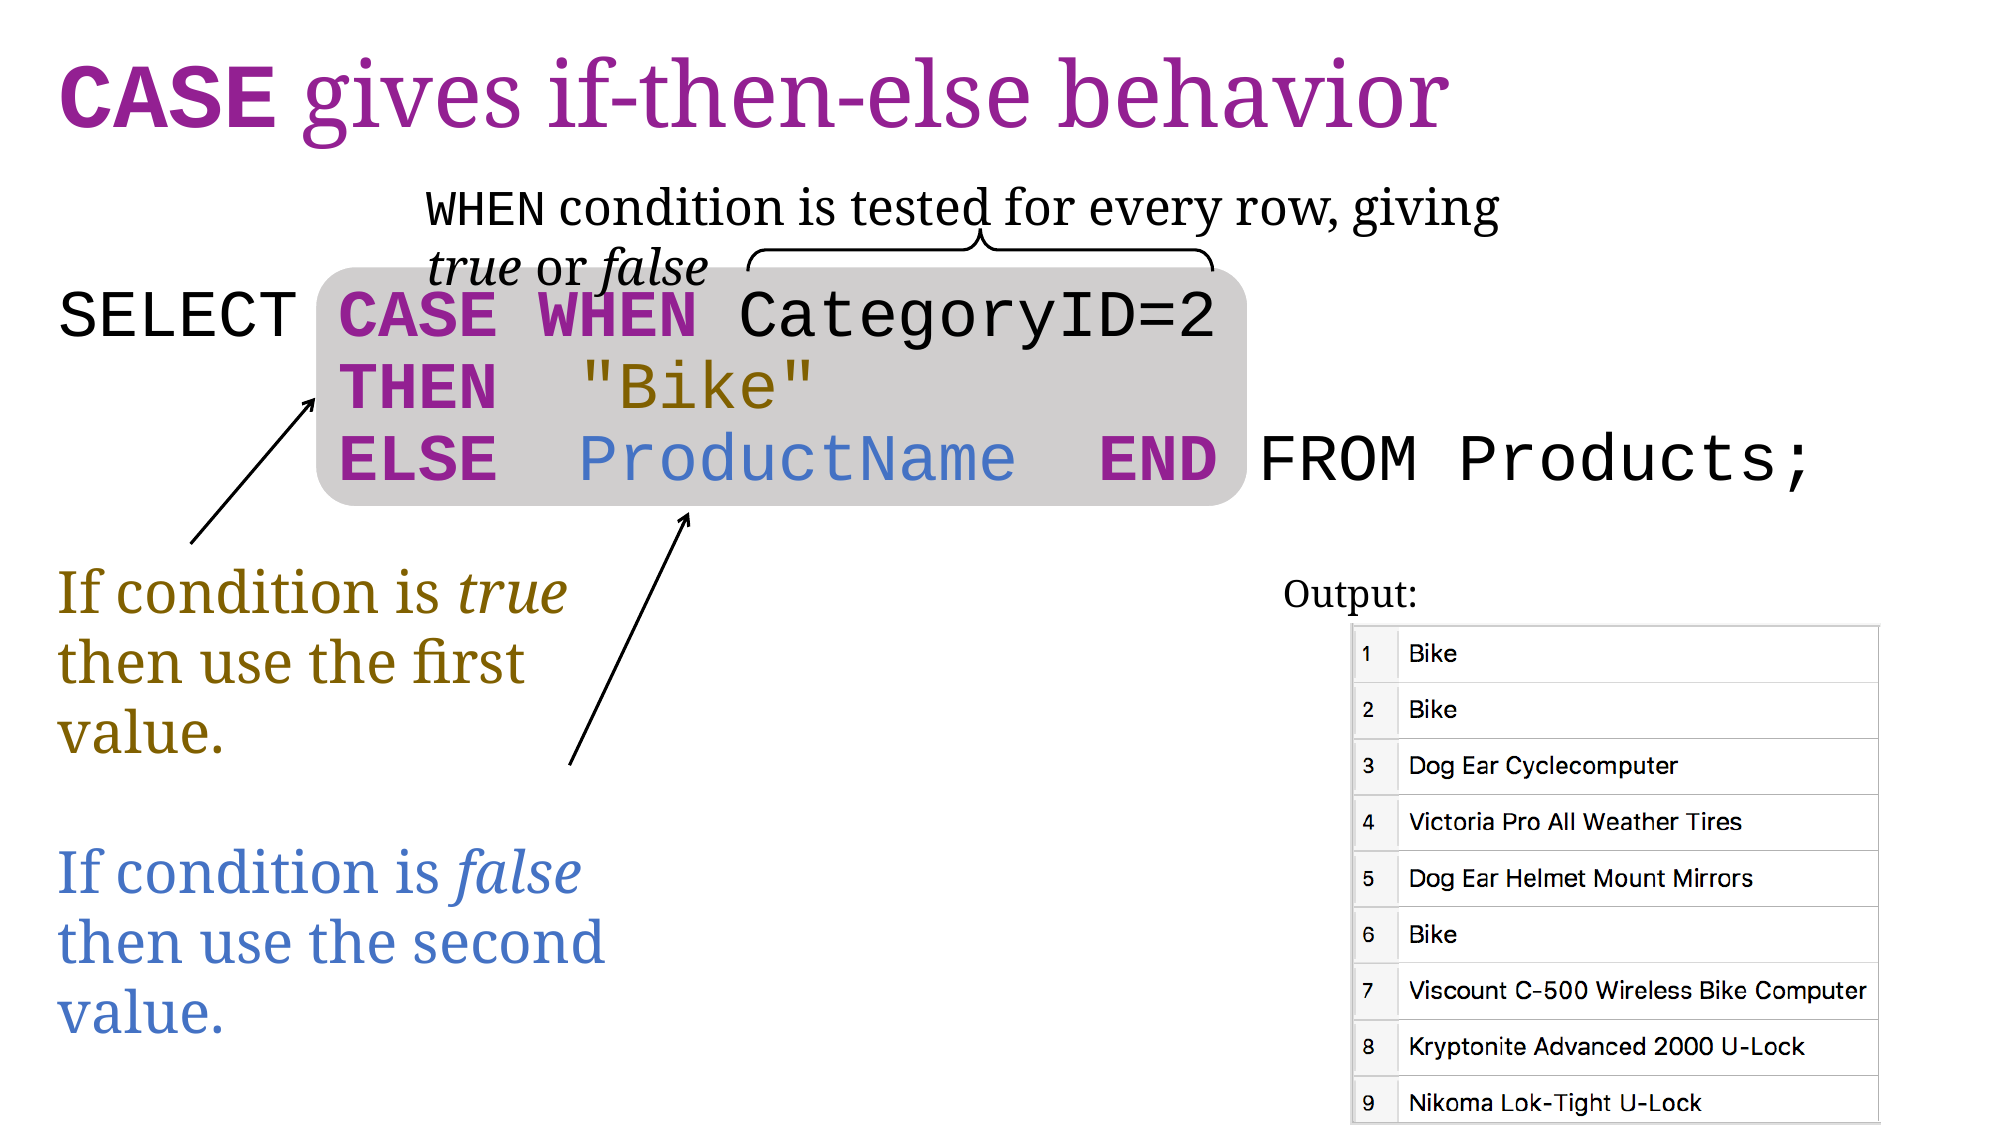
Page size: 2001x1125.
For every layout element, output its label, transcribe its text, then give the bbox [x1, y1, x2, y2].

text_box WHEN condition is tested for every row, giving true or false [411, 167, 1560, 303]
list SELECT CASE WHEN CategoryID=2 THEN "Bike" ELSE ProductName END FROM Products; [43, 271, 1953, 1106]
text_box If condition is true then use the first value. If condition is false then use the second value. [43, 547, 663, 1053]
text_box [334, 265, 411, 271]
title CASE gives if-then-else behavior [43, 25, 1953, 171]
text_box Output: [1268, 562, 1434, 623]
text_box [569, 512, 689, 766]
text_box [190, 397, 316, 544]
picture [1350, 623, 1881, 1125]
